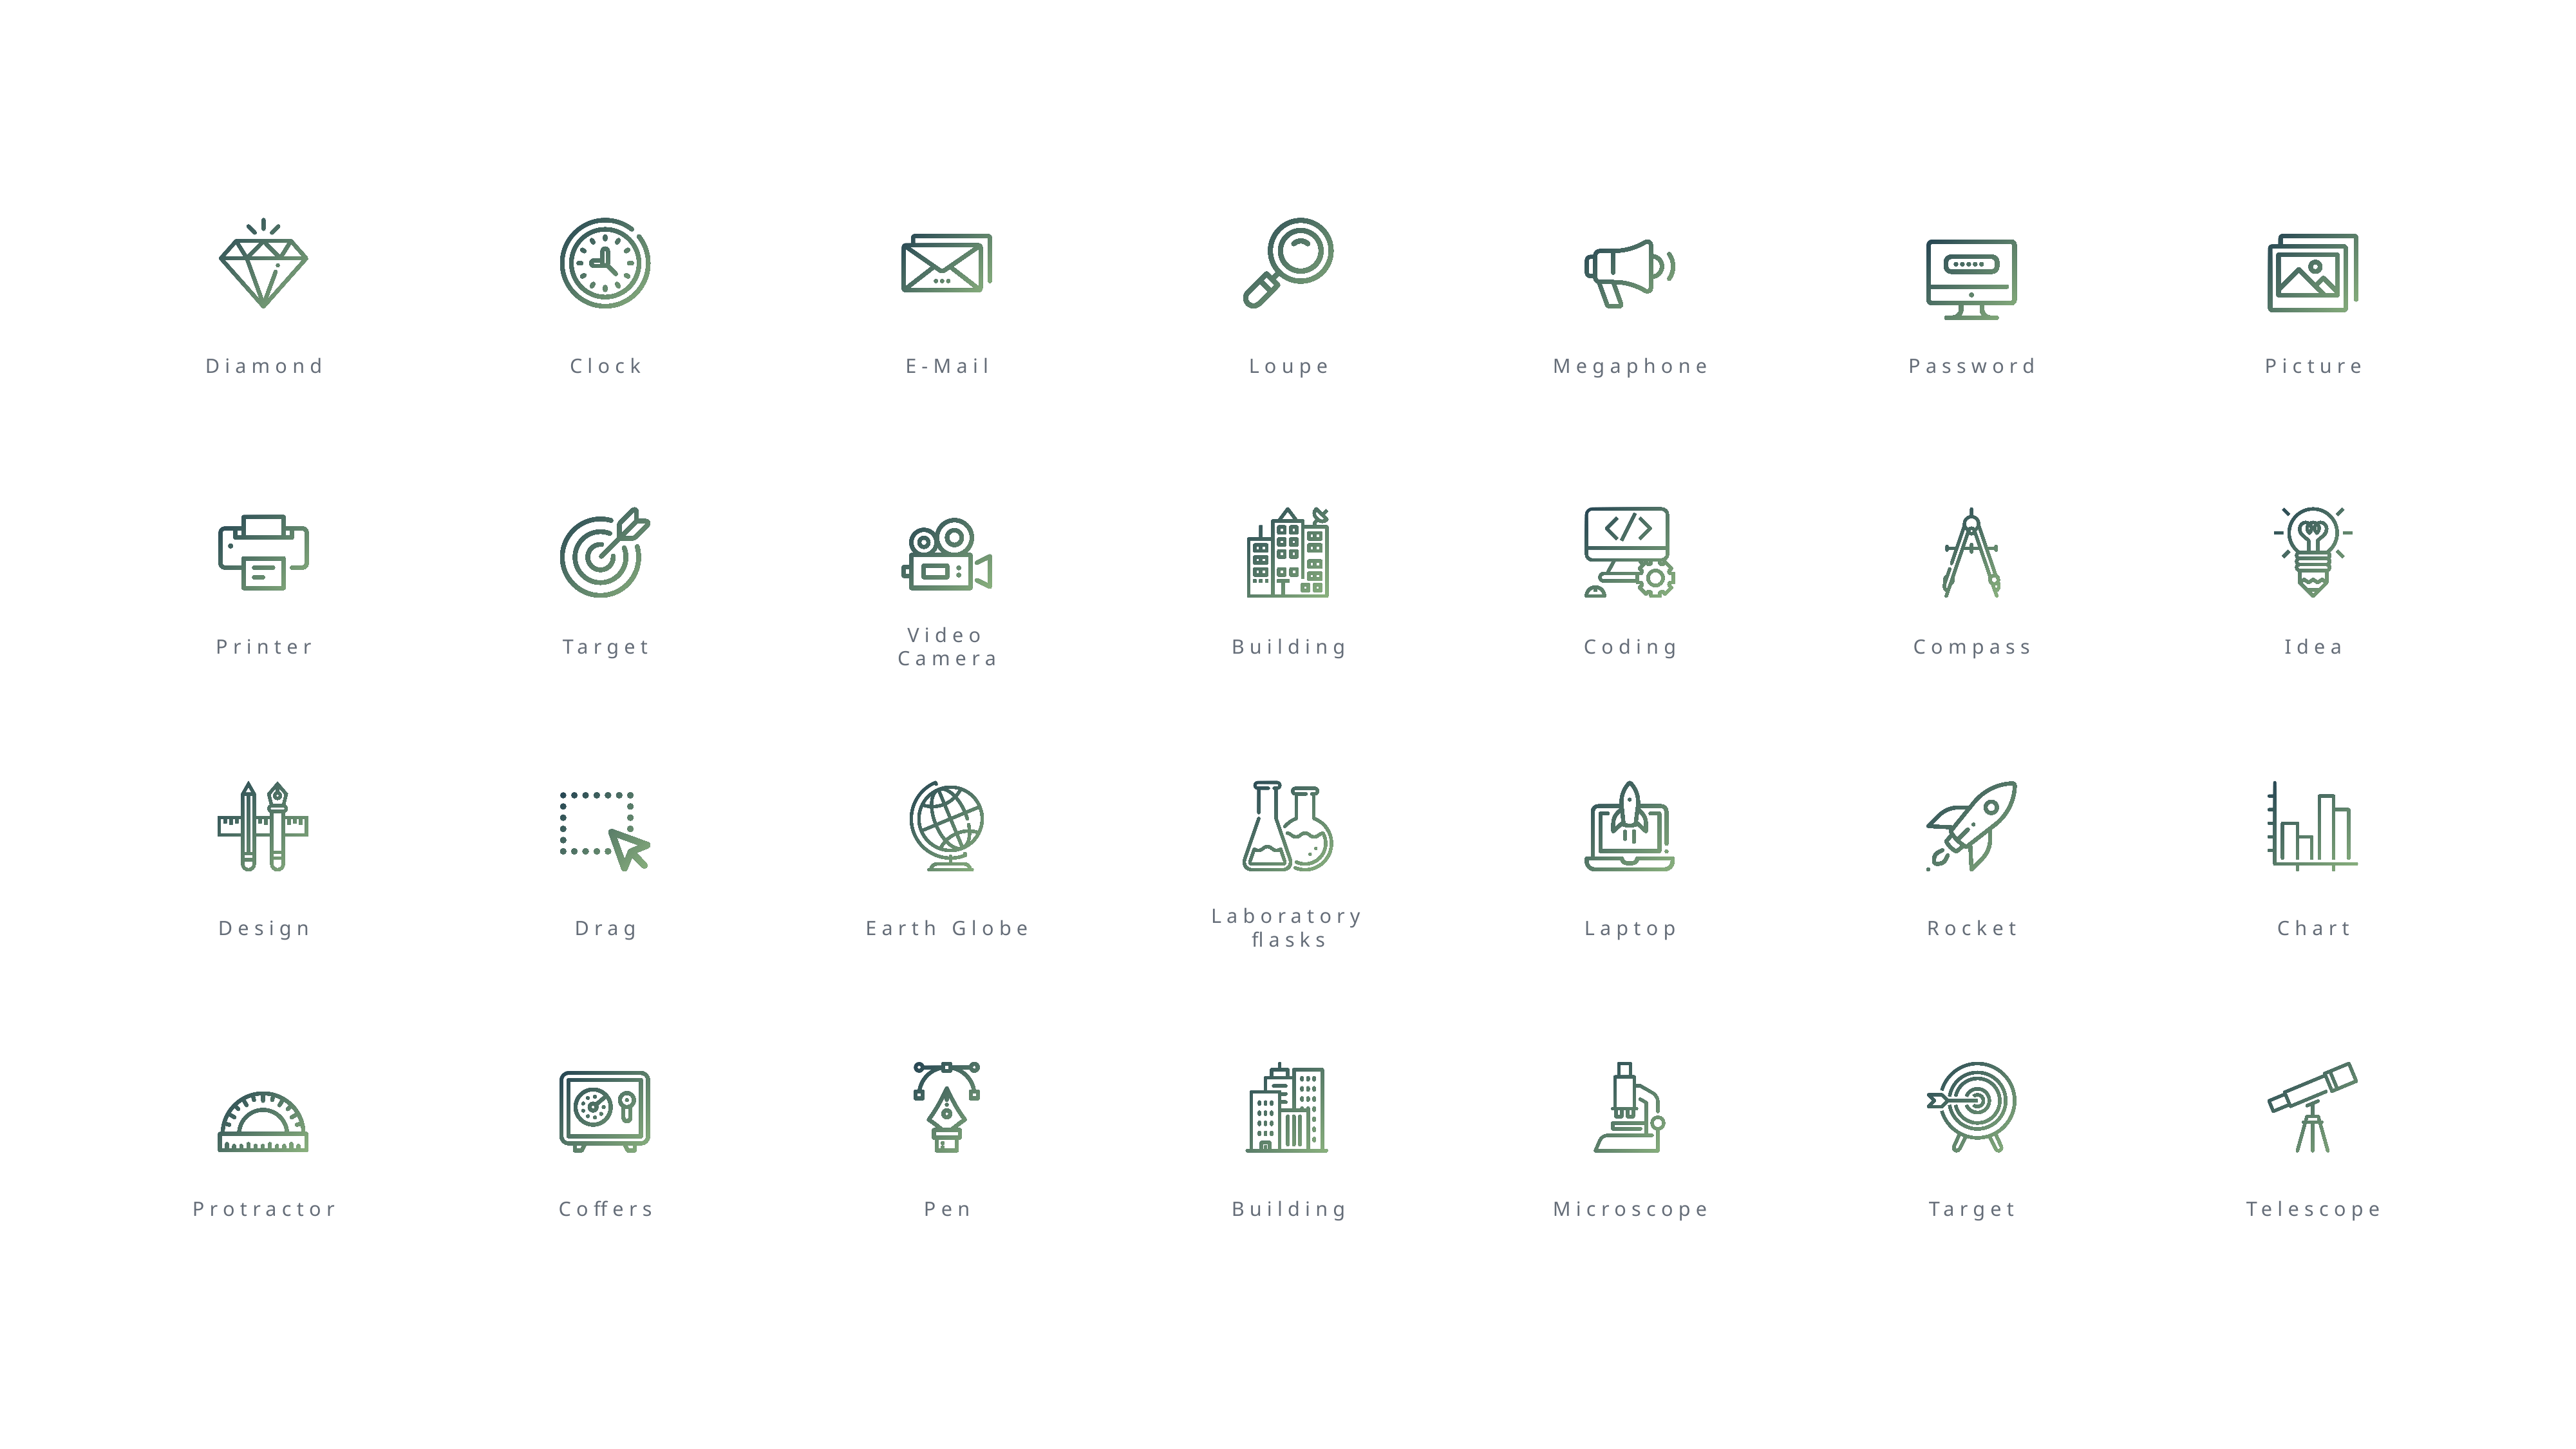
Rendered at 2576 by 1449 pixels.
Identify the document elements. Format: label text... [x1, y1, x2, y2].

text_box [901, 234, 992, 292]
text_box [616, 792, 623, 799]
text_box [2336, 507, 2345, 516]
text_box [1584, 240, 1664, 308]
text_box Drag [503, 911, 707, 944]
text_box [917, 786, 984, 852]
text_box [2268, 1062, 2358, 1113]
text_box [975, 554, 992, 589]
text_box [219, 239, 308, 308]
text_box [582, 792, 589, 799]
text_box [571, 792, 578, 799]
text_box Building [1187, 1191, 1390, 1225]
text_box [571, 848, 578, 855]
text_box Clock [503, 348, 707, 382]
text_box Idea [2212, 629, 2415, 663]
text_box [1243, 218, 1334, 308]
text_box [218, 781, 308, 871]
text_box [559, 1071, 650, 1153]
text_box [627, 826, 634, 832]
text_box Compass [1870, 629, 2073, 663]
text_box [2288, 507, 2339, 598]
text_box Chart [2212, 911, 2415, 944]
text_box [599, 507, 650, 559]
text_box [627, 792, 634, 799]
text_box [627, 814, 634, 821]
text_box [1594, 1097, 1666, 1153]
text_box [560, 826, 567, 832]
text_box [2268, 234, 2358, 312]
text_box [1927, 1093, 1978, 1108]
text_box [560, 218, 651, 308]
text_box [2336, 549, 2345, 558]
text_box [914, 1062, 980, 1101]
text_box [2268, 781, 2358, 871]
text_box Diamond [162, 348, 365, 382]
text_box [2282, 507, 2291, 516]
text_box Printer [162, 629, 365, 663]
text_box [560, 803, 567, 810]
text_box Laptop [1528, 911, 1732, 944]
text_box [1245, 1062, 1328, 1153]
text_box Target [1870, 1191, 2073, 1225]
text_box Telescope [2212, 1191, 2415, 1225]
text_box [1926, 781, 2017, 871]
text_box Protractor [162, 1191, 365, 1225]
text_box [560, 792, 567, 799]
text_box [270, 224, 281, 235]
text_box [560, 837, 567, 844]
text_box [608, 829, 650, 871]
text_box [594, 848, 600, 855]
text_box [2274, 531, 2284, 535]
text_box Coding [1528, 629, 1732, 663]
text_box [605, 792, 612, 799]
text_box Design [162, 911, 365, 944]
text_box [560, 848, 567, 855]
text_box [1667, 252, 1675, 281]
text_box [627, 803, 634, 810]
text_box [218, 1092, 308, 1152]
text_box [1926, 240, 2017, 320]
text_box [1942, 507, 2000, 598]
text_box [1283, 786, 1333, 871]
text_box Rocket [1870, 911, 2073, 944]
text_box [247, 224, 257, 235]
text_box Loupe [1187, 348, 1390, 382]
text_box [1584, 781, 1675, 871]
text_box Megaphone [1528, 348, 1732, 382]
text_box Microscope [1528, 1191, 1732, 1225]
text_box E-Mail [845, 348, 1048, 382]
text_box [1584, 507, 1675, 598]
text_box Password [1870, 348, 2073, 382]
text_box [901, 518, 974, 591]
text_box [560, 516, 641, 598]
text_box Laboratory flasks [1187, 898, 1390, 956]
text_box [594, 792, 600, 799]
text_box [2343, 531, 2353, 535]
text_box [218, 515, 309, 591]
text_box [261, 218, 266, 231]
text_box [1611, 1062, 1660, 1119]
text_box [560, 814, 567, 821]
text_box Coffers [503, 1191, 707, 1225]
text_box [926, 1086, 967, 1153]
text_box [605, 848, 612, 855]
text_box [1247, 507, 1329, 598]
text_box [2296, 1099, 2329, 1153]
text_box Target [503, 629, 707, 663]
text_box Video Camera [845, 618, 1048, 675]
text_box Picture [2212, 348, 2415, 382]
text_box Pen [845, 1191, 1048, 1225]
text_box [2282, 549, 2291, 558]
text_box [582, 848, 589, 855]
text_box Earth Globe [845, 911, 1048, 944]
text_box Building [1187, 629, 1390, 663]
text_box [1243, 781, 1292, 871]
text_box [910, 781, 974, 871]
text_box [1940, 1062, 2017, 1153]
